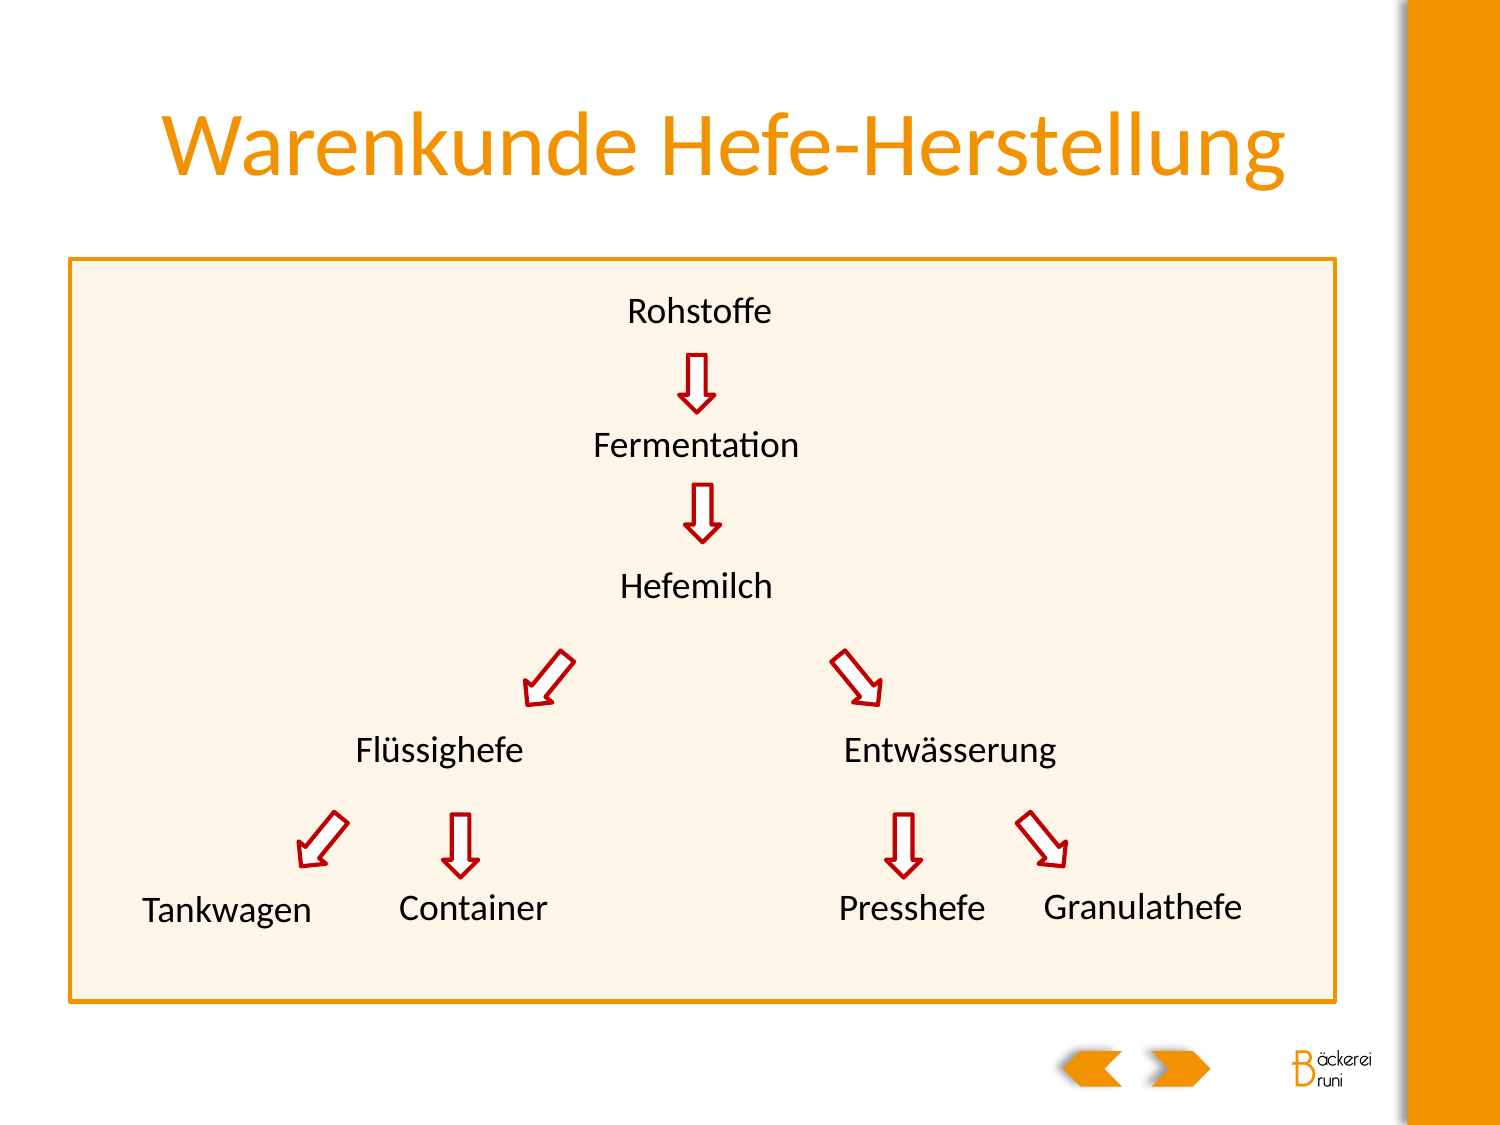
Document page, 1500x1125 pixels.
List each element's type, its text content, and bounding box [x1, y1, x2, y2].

text_box Container [360, 875, 588, 936]
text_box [548, 278, 845, 615]
text_box [829, 648, 883, 707]
text_box [440, 812, 481, 875]
title Warenkunde Hefe-Herstellung [75, 45, 1375, 233]
text_box [296, 809, 350, 869]
picture [1287, 1046, 1377, 1090]
text_box Flüssighefe [336, 717, 544, 778]
text_box Granulathefe [1016, 874, 1270, 935]
text_box Tankwagen [123, 877, 331, 938]
text_box [1014, 809, 1069, 869]
text_box Entwässerung [820, 717, 1081, 778]
text_box [68, 257, 1337, 1004]
text_box [883, 812, 924, 875]
text_box [522, 648, 577, 708]
text_box Presshefe [808, 875, 1016, 936]
